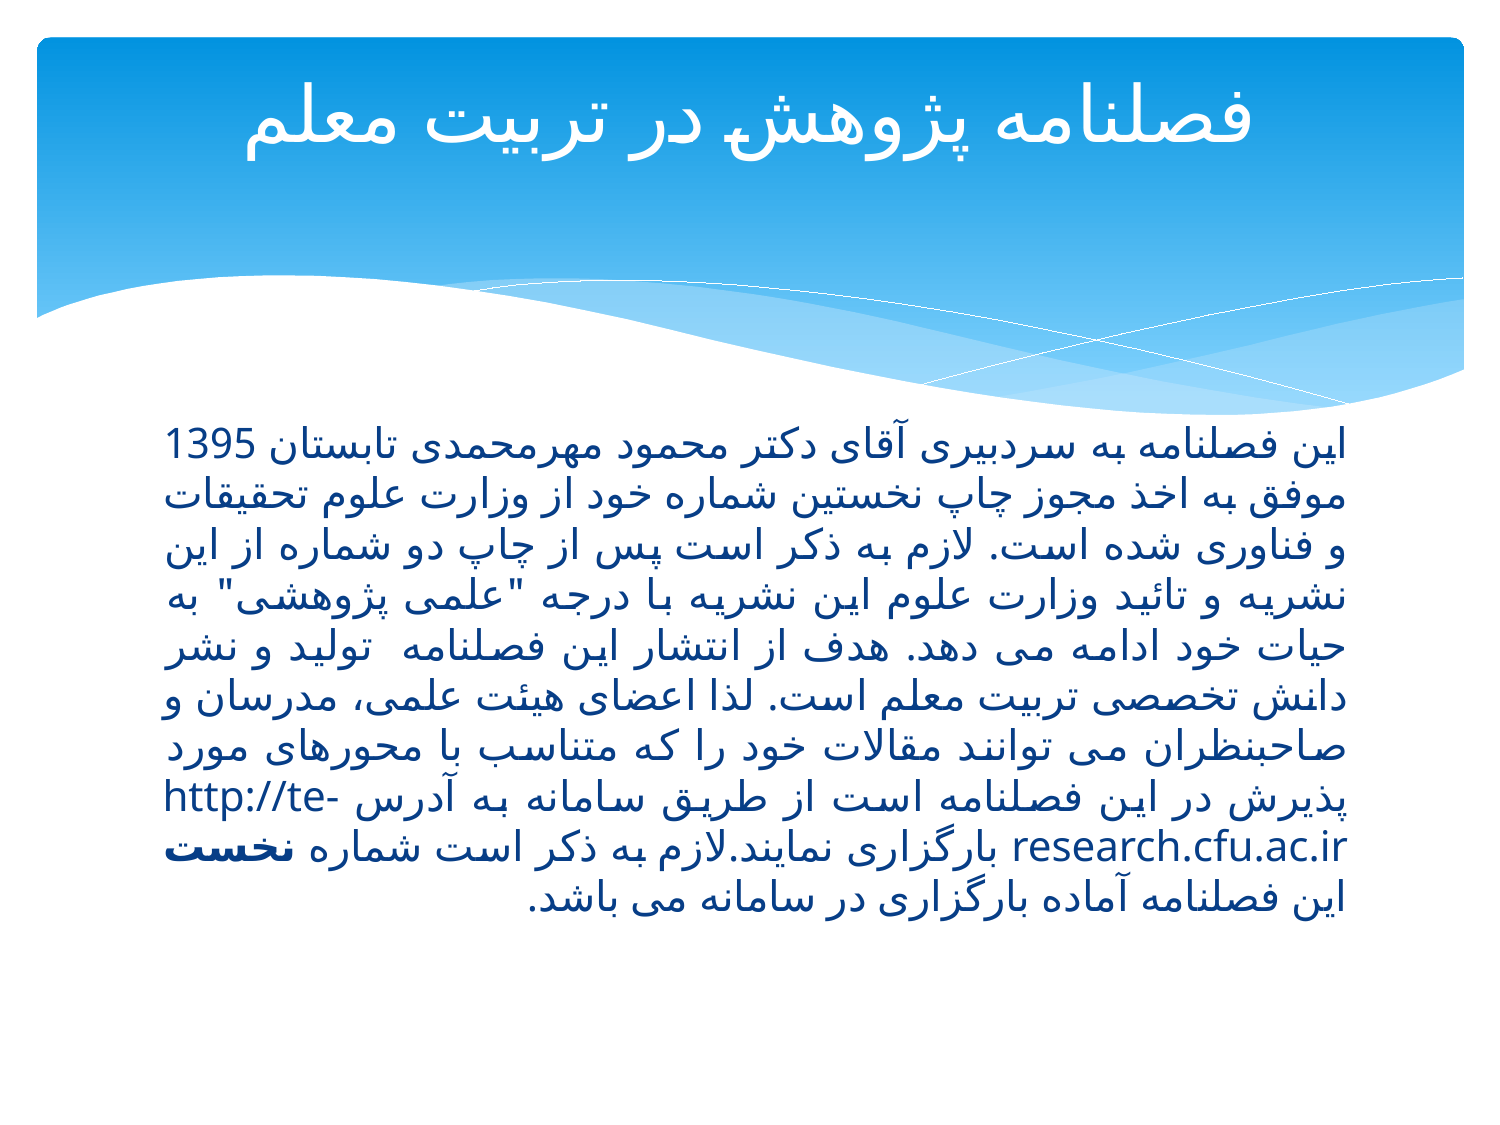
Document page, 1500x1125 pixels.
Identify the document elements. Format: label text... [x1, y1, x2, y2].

title فصلنامه پژوهش در تربیت معلم [75, 55, 1425, 261]
list این فصلنامه به سردبیری آقای دکتر محمود مهرمحمدی تابستان 1395 موفق به اخذ مجوز چاپ نخستین شماره خود از وزارت علوم تحقیقات و فناوری شده است. لازم به ذکر است پس از چاپ دو شماره از این نشریه و تائید وزارت علوم این نشریه با درجه "علمی پژوهشی" به حیات خود ادامه می دهد. هدف از انتشار این فصلنامه تولید و نشر دانش تخصصی تربیت معلم است. لذا اعضای هیئت علمی، مدرسان و صاحبنظران می توانند مقالات خود را که متناسب با محورهای مورد پذیرش در این فصلنامه است از طریق سامانه به آدرس http://te-research.cfu.ac.ir بارگزاری نمایند.لازم به ذکر است شماره نخست این فصلنامه آماده بارگزاری در سامانه می باشد. [147, 408, 1363, 941]
